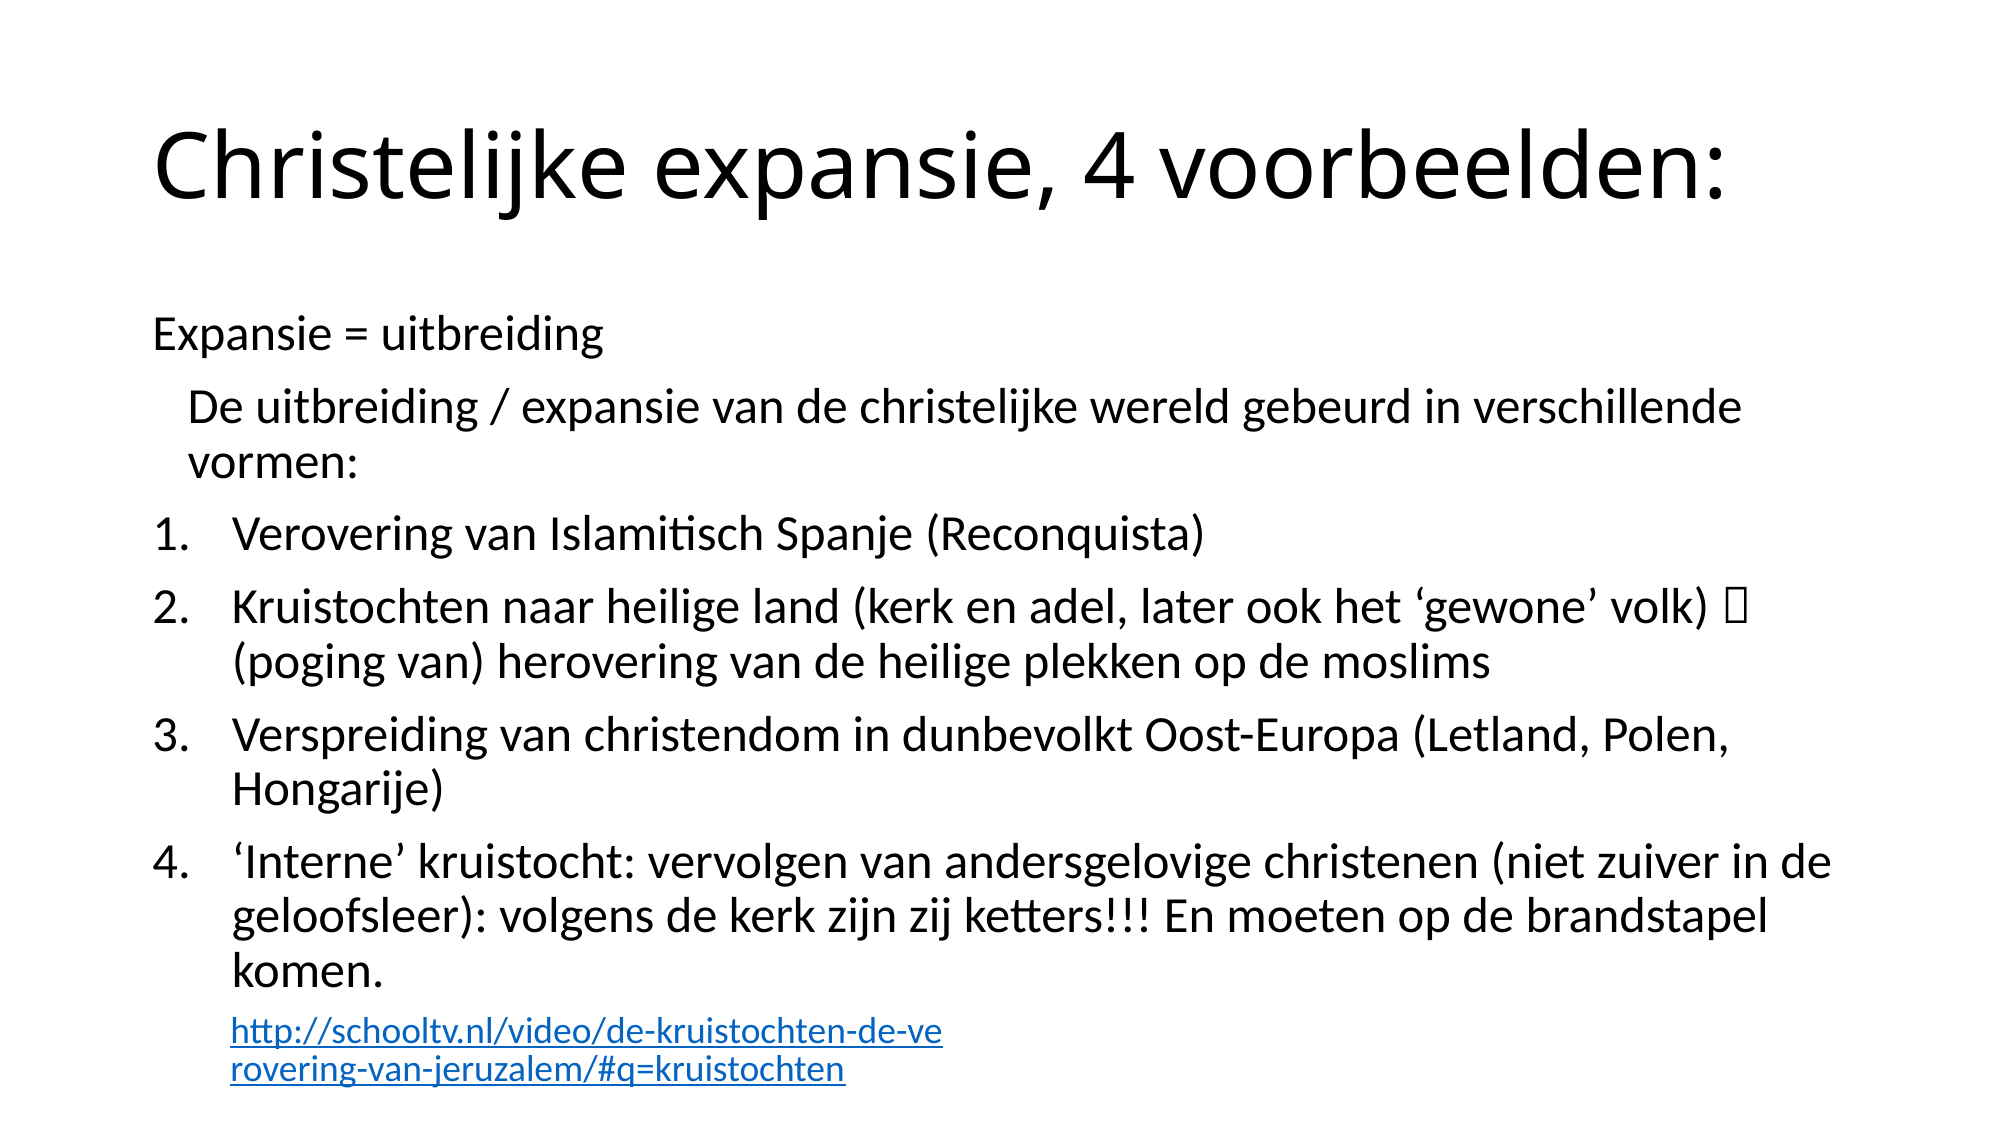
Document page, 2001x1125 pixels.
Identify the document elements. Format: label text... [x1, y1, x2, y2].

list Expansie = uitbreiding De uitbreiding / expansie van de christelijke wereld gebeurd in verschillende vormen: Verovering van Islamitisch Spanje (Reconquista) Kruistochten naar heilige land (kerk en adel, later ook het ‘gewone’ volk)  (poging van) herovering van de heilige plekken op de moslims Verspreiding van christendom in dunbevolkt Oost-Europa (Letland, Polen, Hongarije) ‘Interne’ kruistocht: vervolgen van andersgelovige christenen (niet zuiver in de geloofsleer): volgens de kerk zijn zij ketters!!! En moeten op de brandstapel komen. [137, 299, 1863, 1014]
title Christelijke expansie, 4 voorbeelden: [137, 59, 1863, 278]
text_box http://schooltv.nl/video/de-kruistochten-de-verovering-van-jeruzalem/#q=kruistochten [215, 998, 966, 1059]
